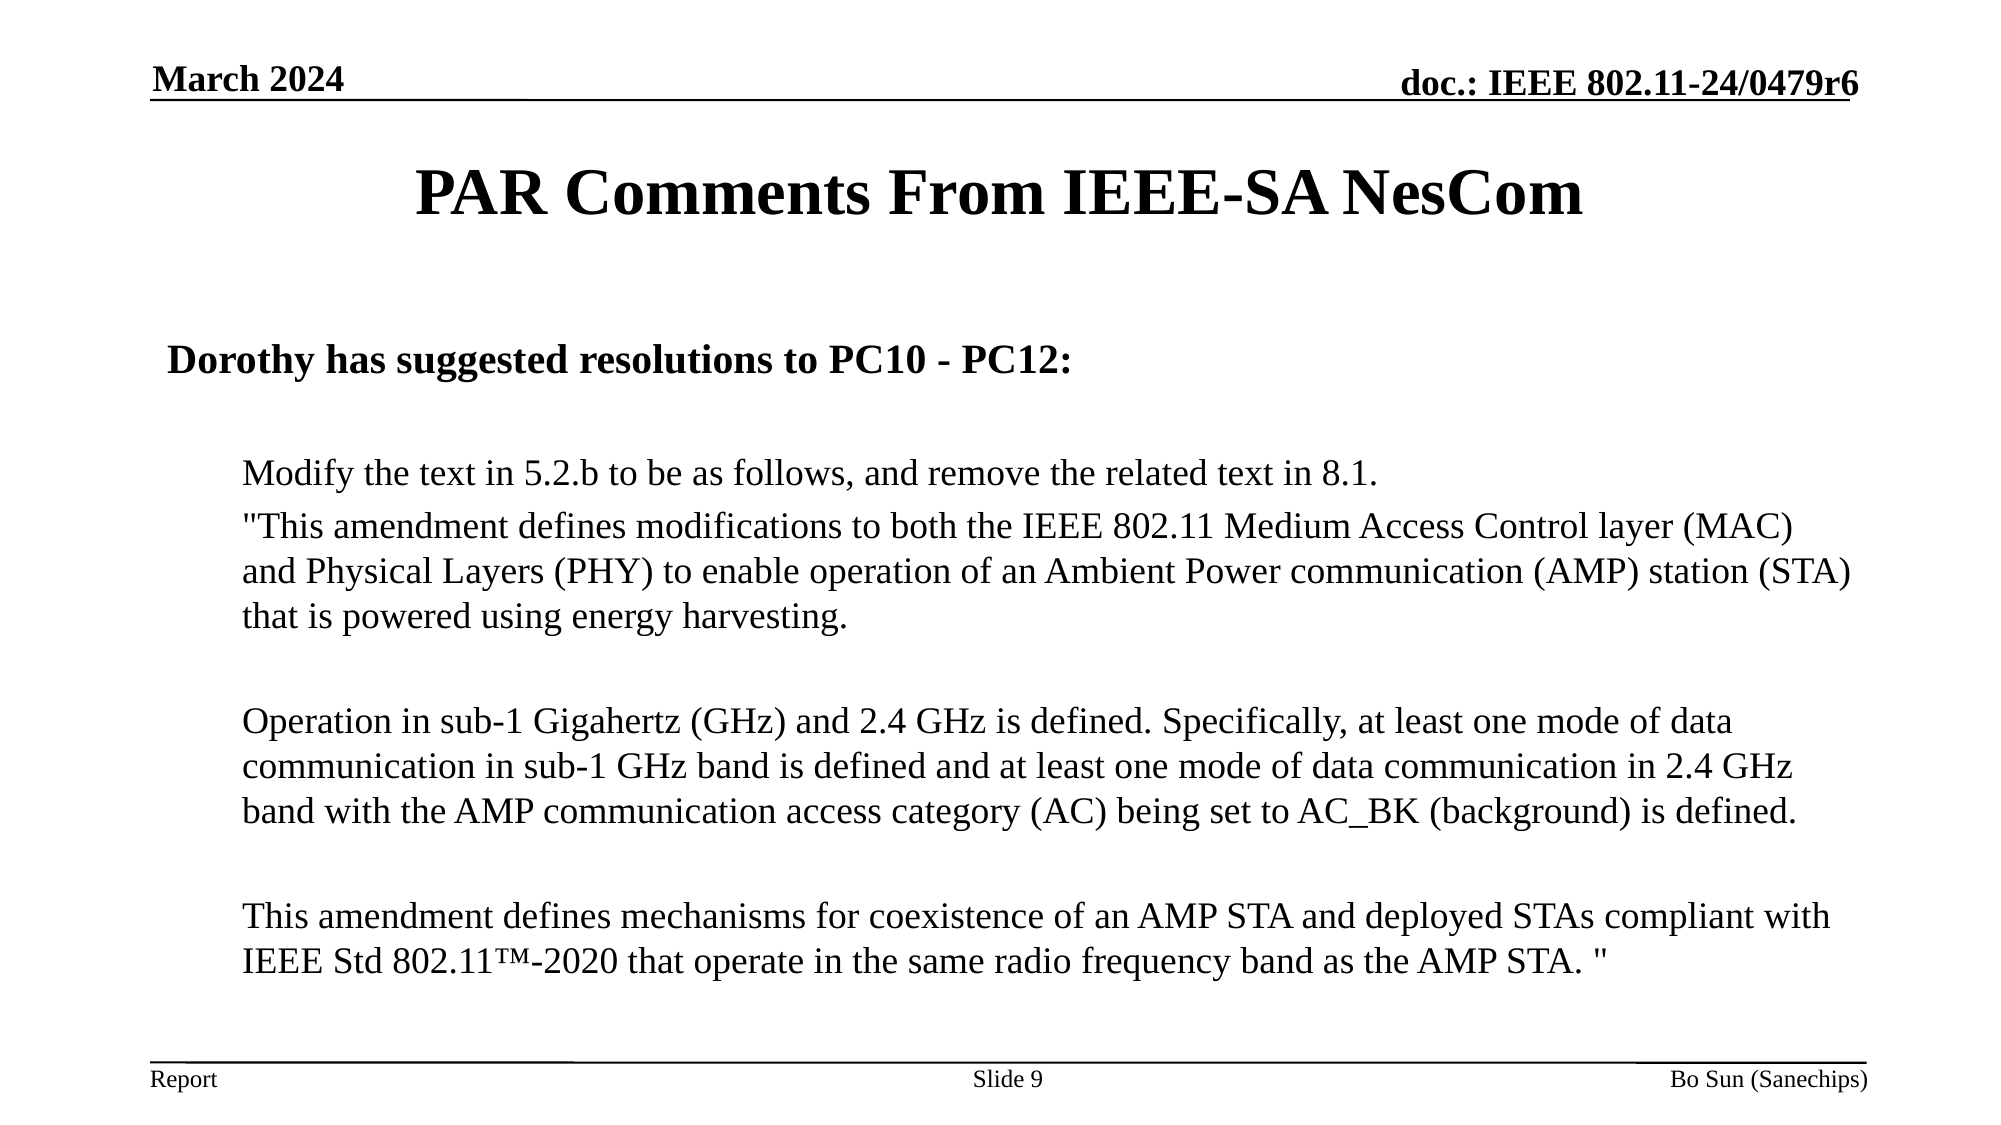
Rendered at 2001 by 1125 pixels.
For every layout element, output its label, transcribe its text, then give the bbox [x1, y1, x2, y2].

text_box Dorothy has suggested resolutions to PC10 - PC12: Modify the text in 5.2.b to be as follows, and remove the related text in 8.1. "This amendment defines modifications to both the IEEE 802.11 Medium Access Control layer (MAC) and Physical Layers (PHY) to enable operation of an Ambient Power communication (AMP) station (STA) that is powered using energy harvesting. Operation in sub-1 Gigahertz (GHz) and 2.4 GHz is defined. Specifically, at least one mode of data communication in sub-1 GHz band is defined and at least one mode of data communication in 2.4 GHz band with the AMP communication access category (AC) being set to AC_BK (background) is defined. This amendment defines mechanisms for coexistence of an AMP STA and deployed STAs compliant with IEEE Std 802.11™-2020 that operate in the same radio frequency band as the AMP STA. " [152, 324, 1869, 1039]
footer Bo Sun (Sanechips) [1171, 1061, 1869, 1093]
slide_number Slide 9 [949, 1061, 1067, 1123]
text_box PAR Comments From IEEE-SA NesCom [200, 100, 1800, 276]
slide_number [152, 54, 563, 100]
